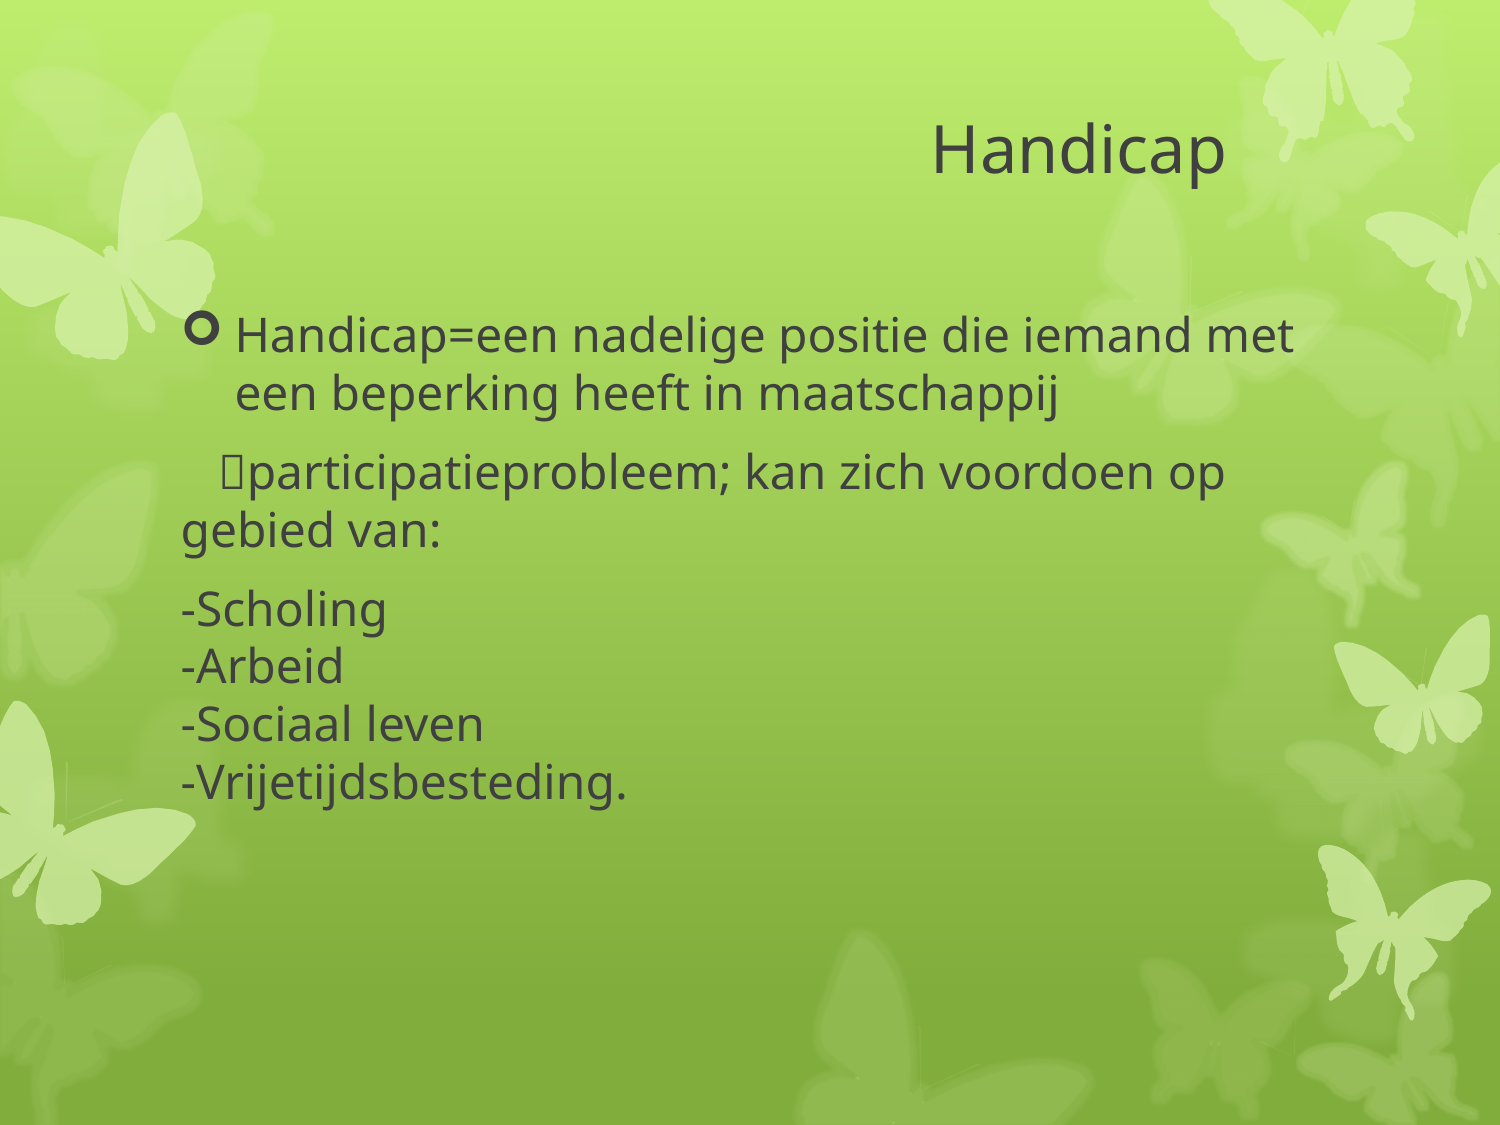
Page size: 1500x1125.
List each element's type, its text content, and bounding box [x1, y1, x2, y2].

list Handicap=een nadelige positie die iemand met een beperking heeft in maatschappij participatieprobleem; kan zich voordoen op gebied van: -Scholing -Arbeid -Sociaal leven -Vrijetijdsbesteding. [165, 296, 1335, 962]
title Handicap [165, 110, 1335, 263]
